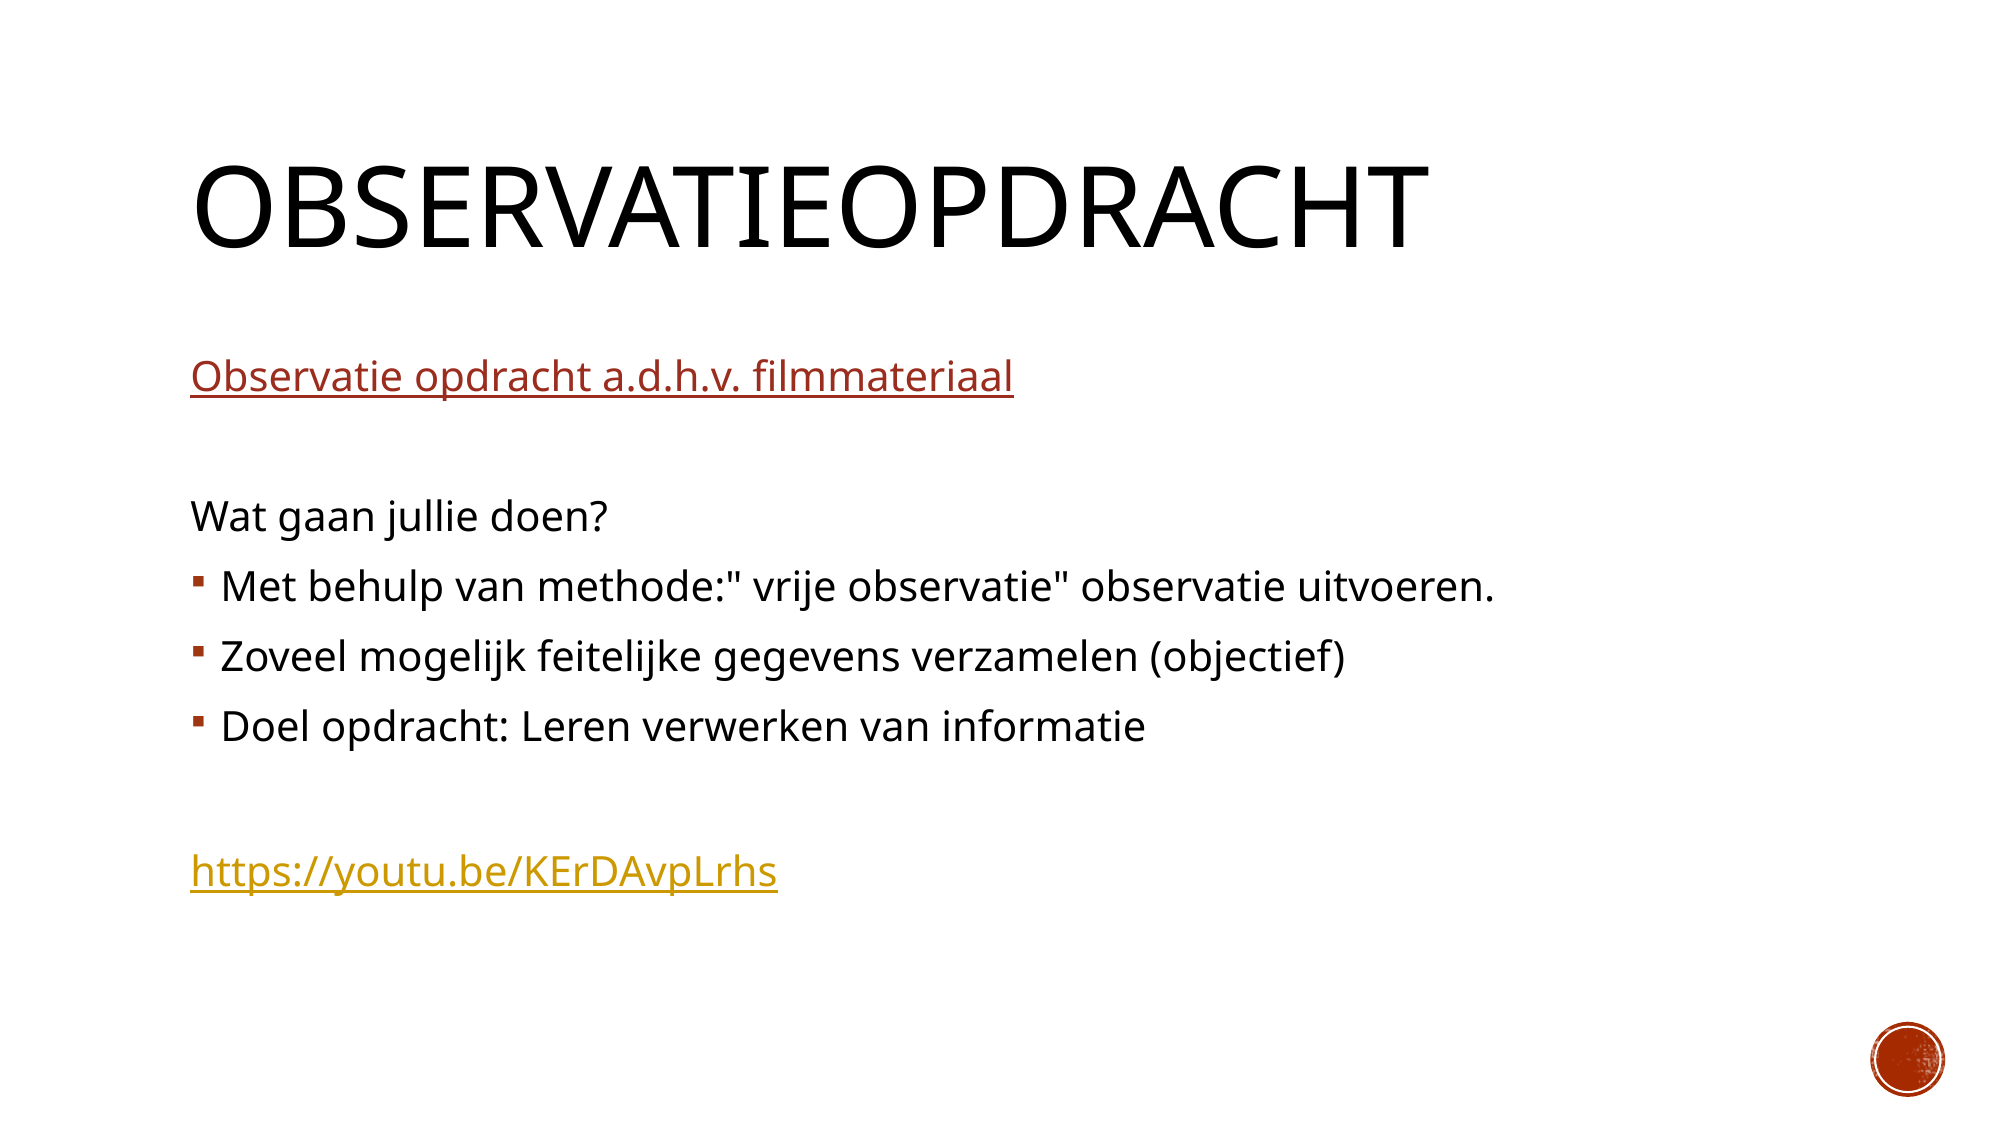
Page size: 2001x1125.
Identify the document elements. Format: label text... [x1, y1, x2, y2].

list Observatie opdracht a.d.h.v. filmmateriaal Wat gaan jullie doen? Met behulp van methode:" vrije observatie" observatie uitvoeren. Zoveel mogelijk feitelijke gegevens verzamelen (objectief) Doel opdracht: Leren verwerken van informatie https://youtu.be/KErDAvpLrhs [175, 348, 1826, 1013]
title Observatieopdracht [175, 79, 1826, 344]
